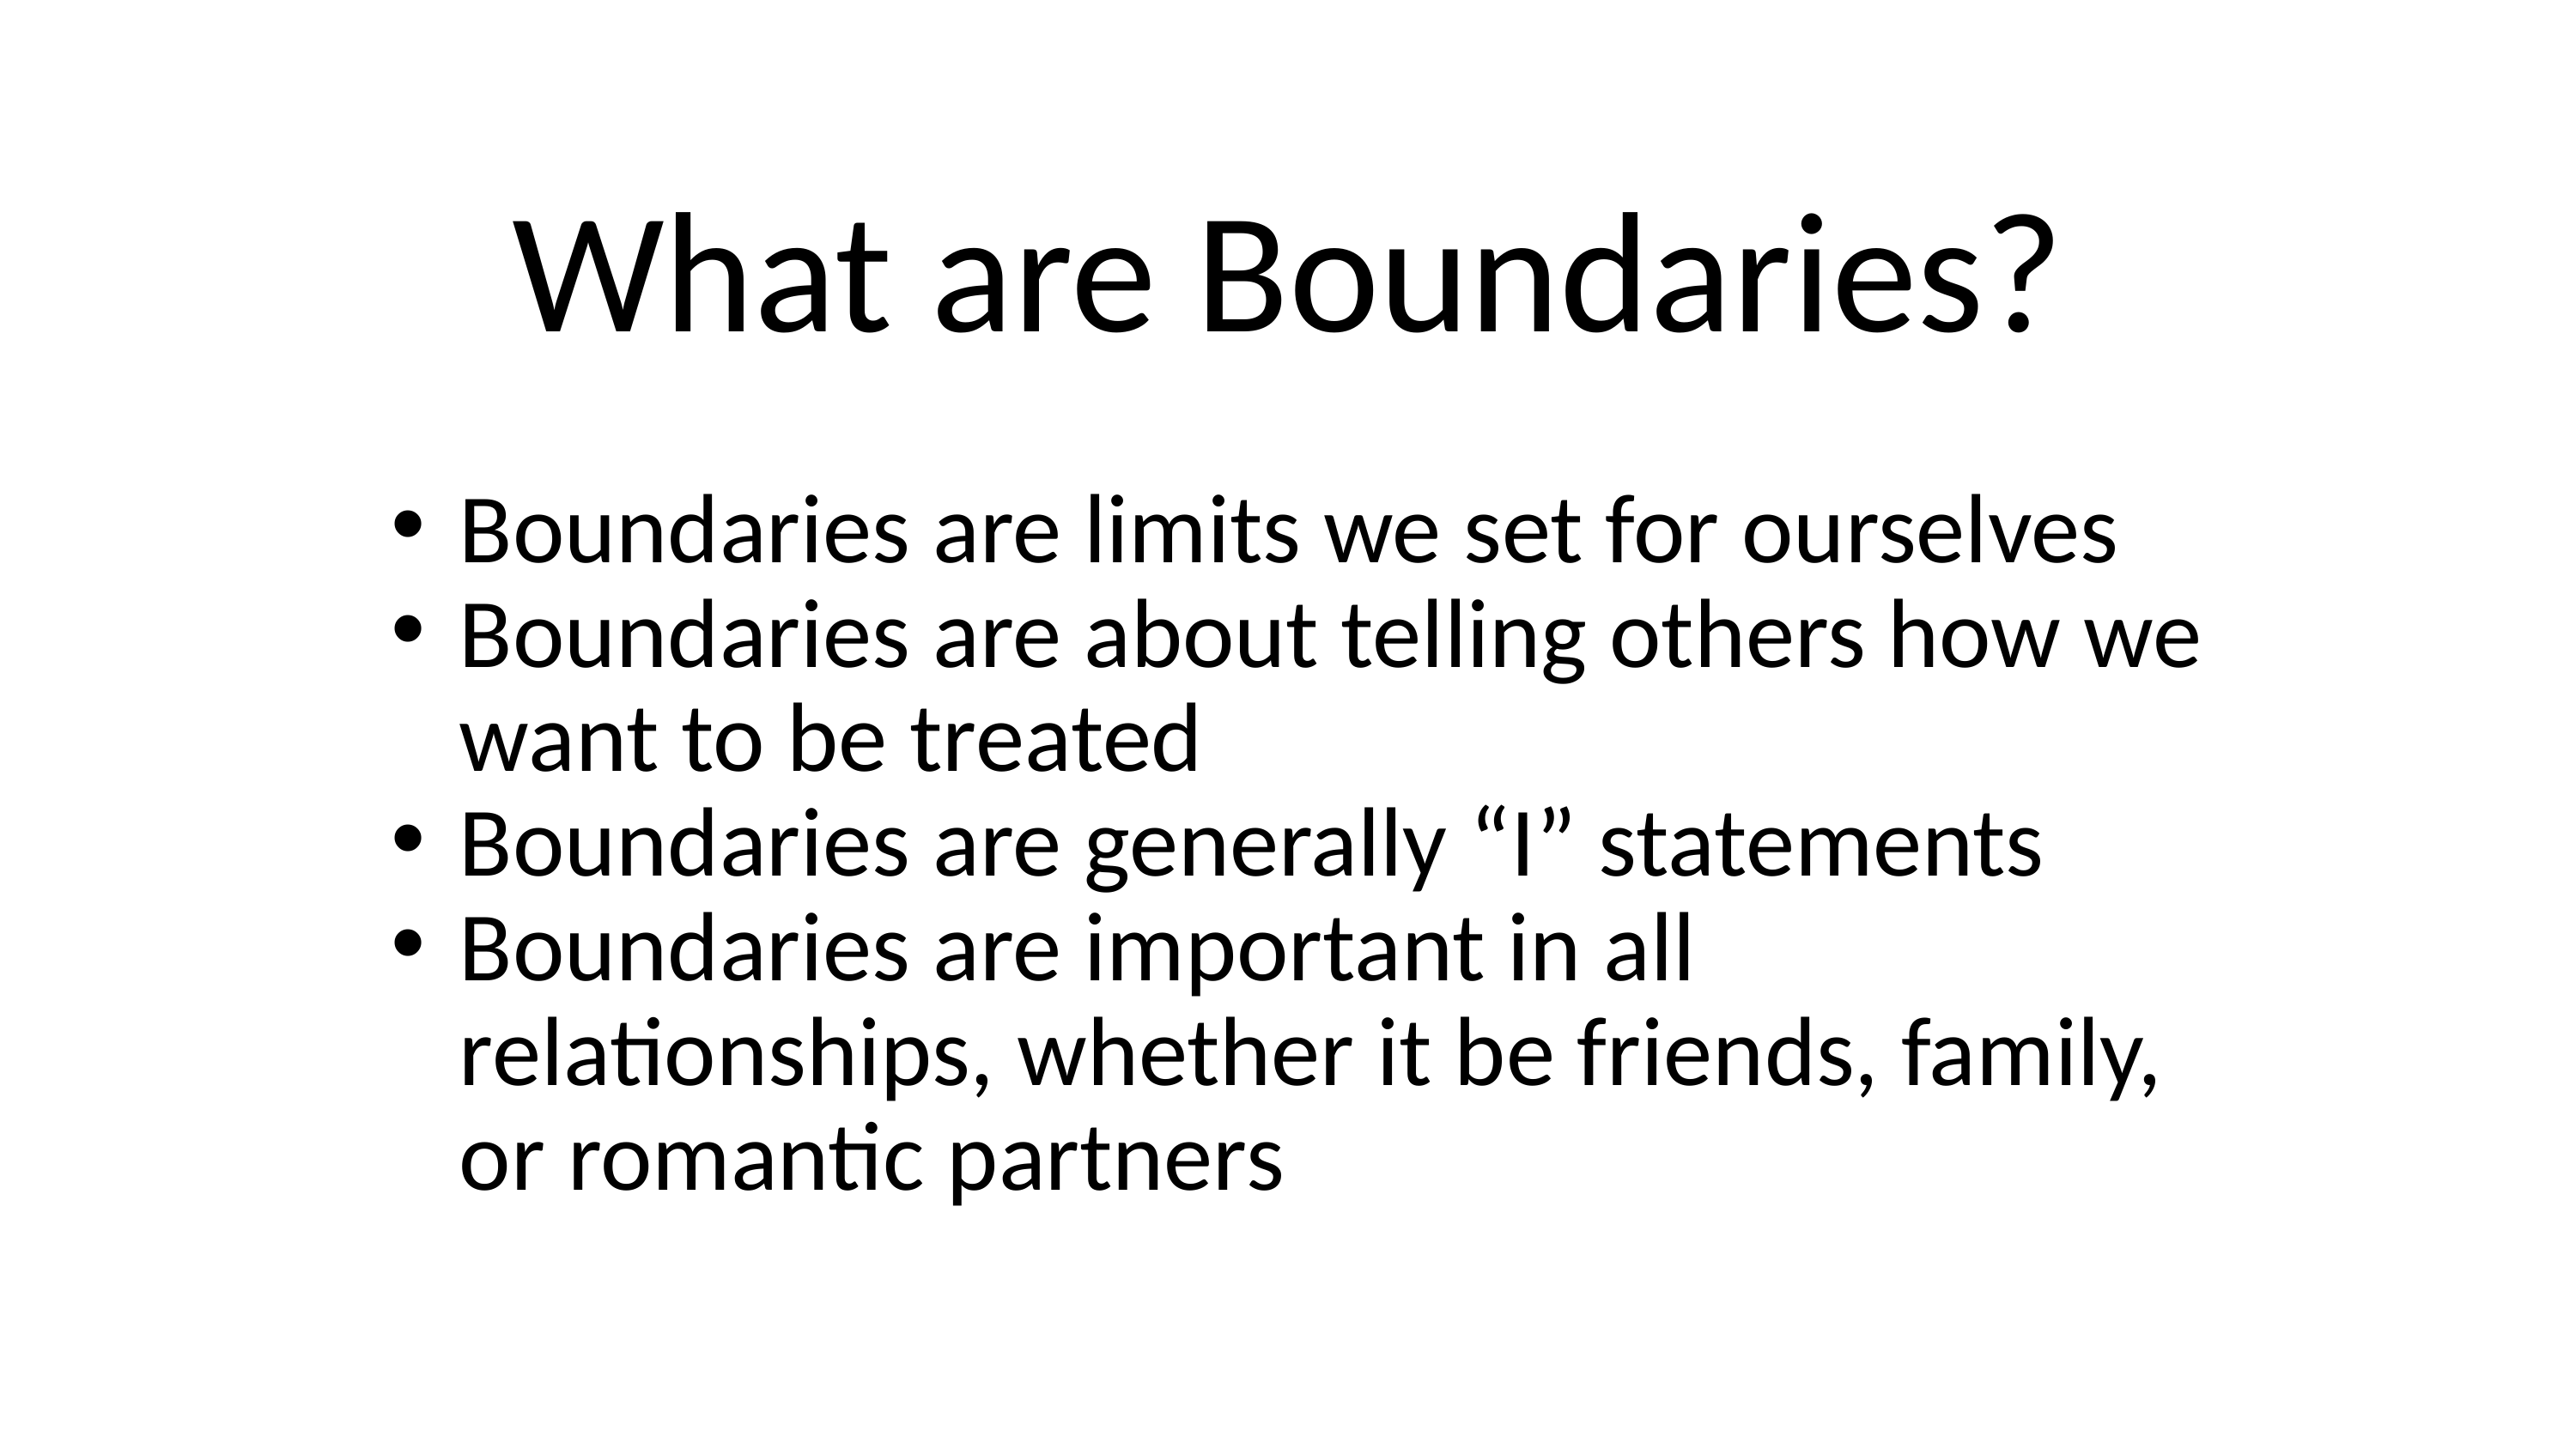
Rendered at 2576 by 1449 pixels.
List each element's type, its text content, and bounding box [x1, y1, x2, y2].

text_box Boundaries are limits we set for ourselves Boundaries are about telling others how we want to be treated Boundaries are generally “I” statements Boundaries are important in all relationships, whether it be friends, family, or romantic partners [322, 477, 2254, 1210]
text_box What are Boundaries? [464, 177, 2112, 367]
